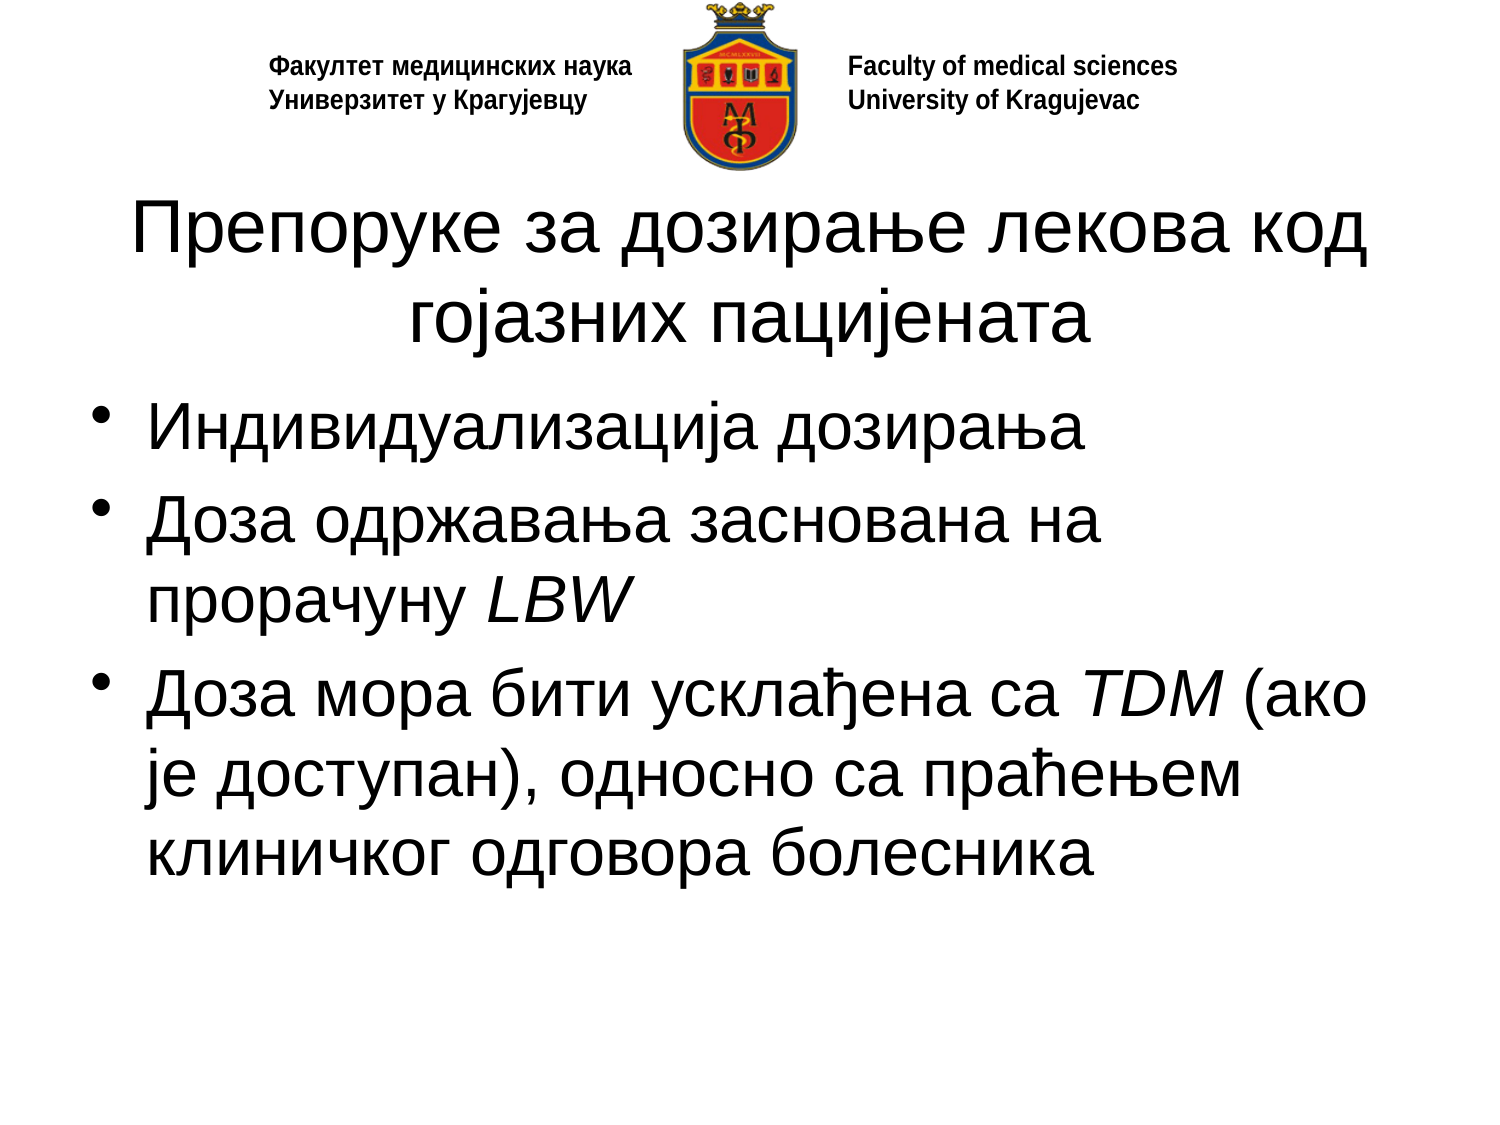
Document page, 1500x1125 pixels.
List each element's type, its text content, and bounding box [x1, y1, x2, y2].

title Препоруке за дозирање лекова код гојазних пацијената [74, 173, 1426, 362]
list Индивидуализација дозирања Доза одржавања заснована на прорачуну LBW Доза мора бити усклађена са TDM (ако је доступан), односно са праћењем клиничког одговора болесника [74, 374, 1426, 1118]
